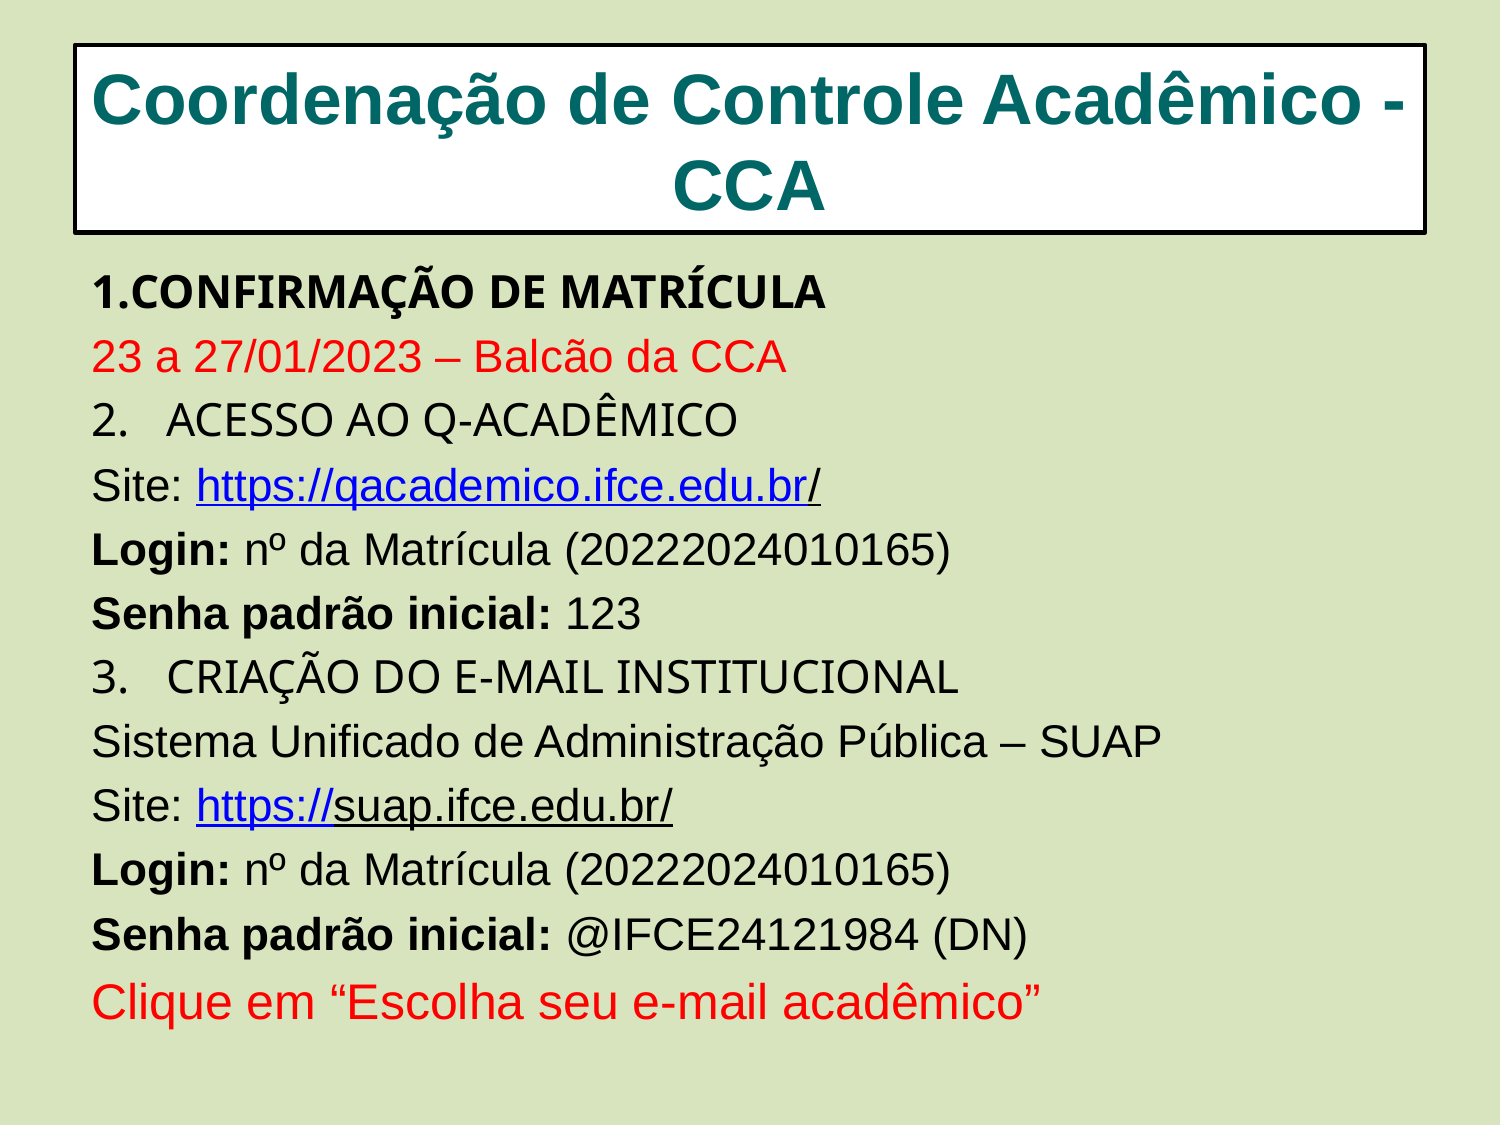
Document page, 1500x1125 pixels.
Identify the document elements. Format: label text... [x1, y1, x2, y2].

list CONFIRMAÇÃO DE MATRÍCULA 23 a 27/01/2023 – Balcão da CCA ACESSO AO Q-ACADÊMICO Site: https://qacademico.ifce.edu.br/ Login: nº da Matrícula (20222024010165) Senha padrão inicial: 123 CRIAÇÃO DO E-MAIL INSTITUCIONAL Sistema Unificado de Administração Pública – SUAP Site: https://suap.ifce.edu.br/ Login: nº da Matrícula (20222024010165) Senha padrão inicial: @IFCE24121984 (DN) Clique em “Escolha seu e-mail acadêmico” [76, 255, 1427, 1064]
title Coordenação de Controle Acadêmico - CCA [75, 45, 1425, 233]
